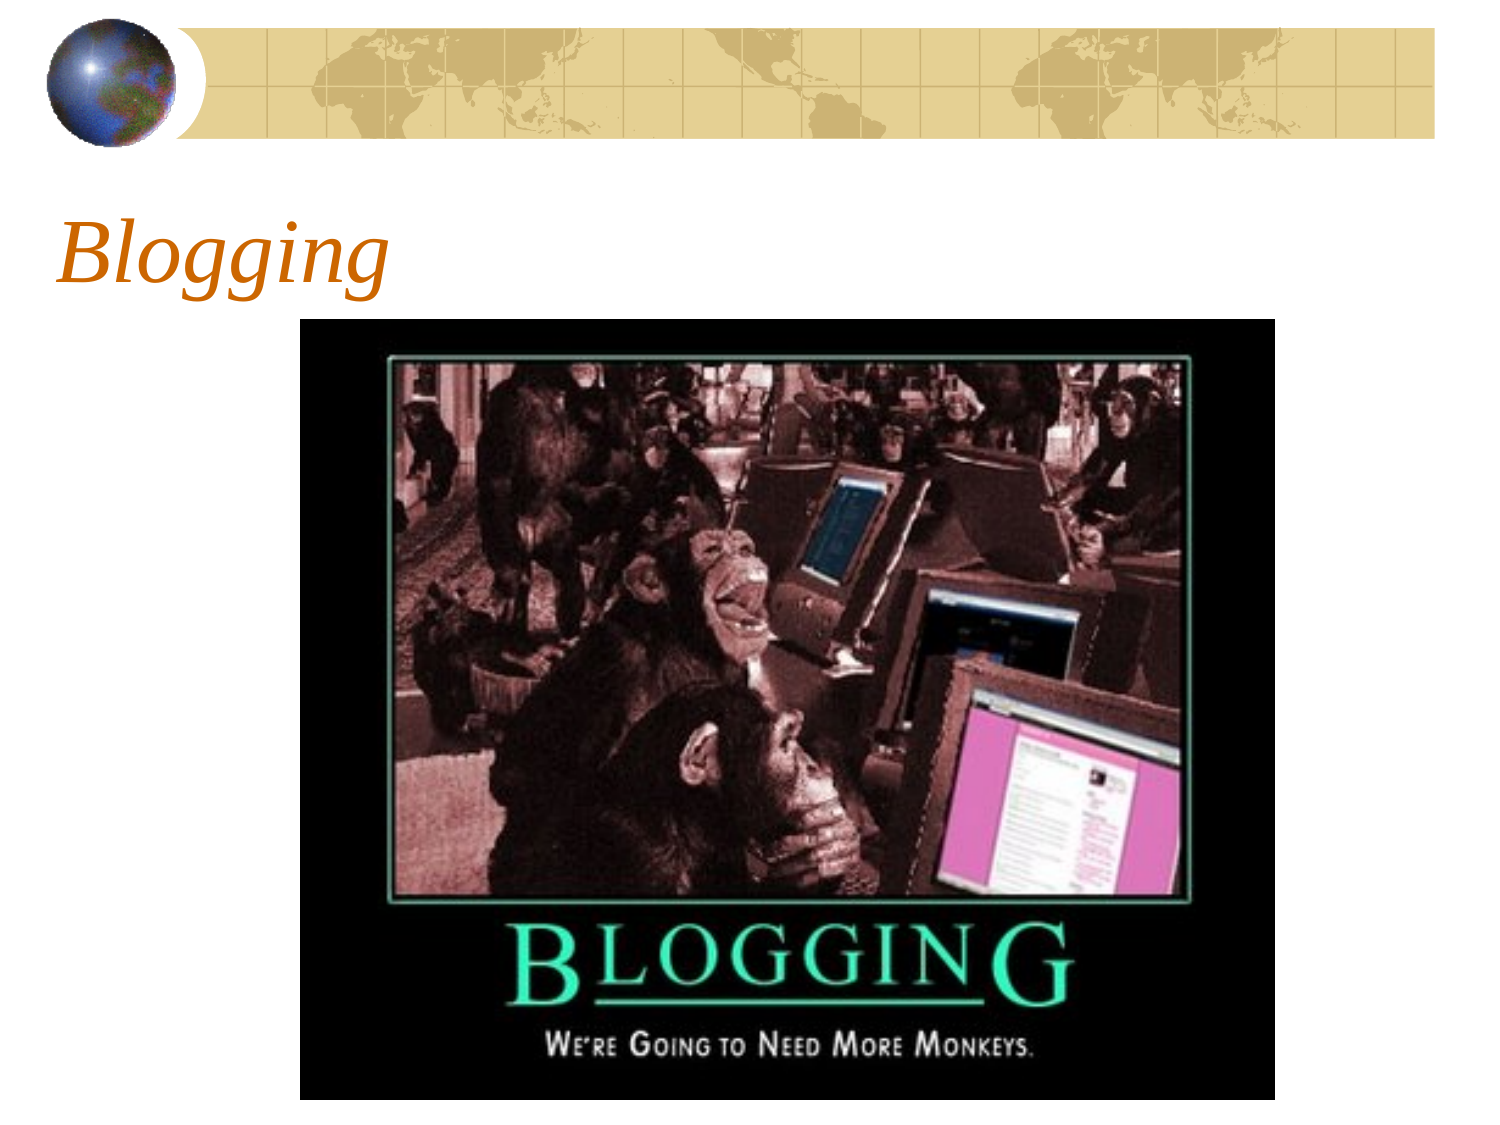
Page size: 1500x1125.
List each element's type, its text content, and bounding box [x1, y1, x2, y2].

picture [299, 319, 1276, 1101]
title Blogging [40, 152, 1316, 341]
picture [42, 14, 190, 151]
